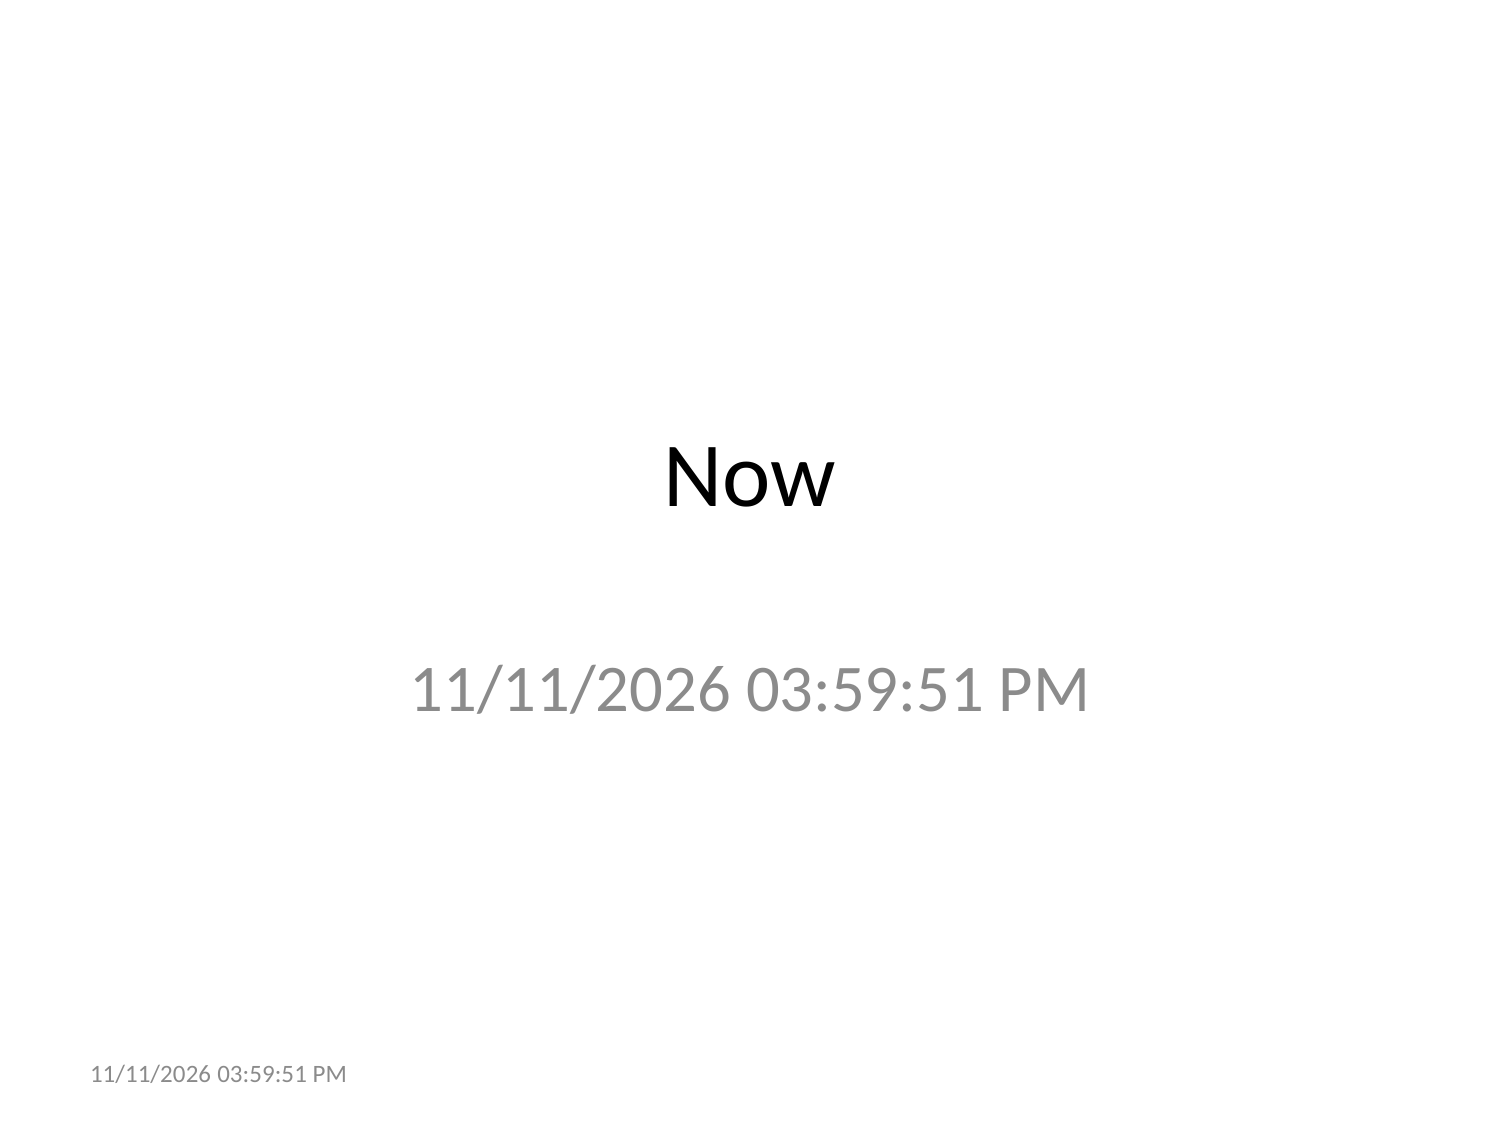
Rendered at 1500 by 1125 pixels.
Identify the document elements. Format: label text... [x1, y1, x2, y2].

subtitle 2011-12-19 10:20:04 AM [225, 637, 1275, 925]
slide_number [75, 1042, 425, 1103]
title Now [112, 349, 1388, 591]
